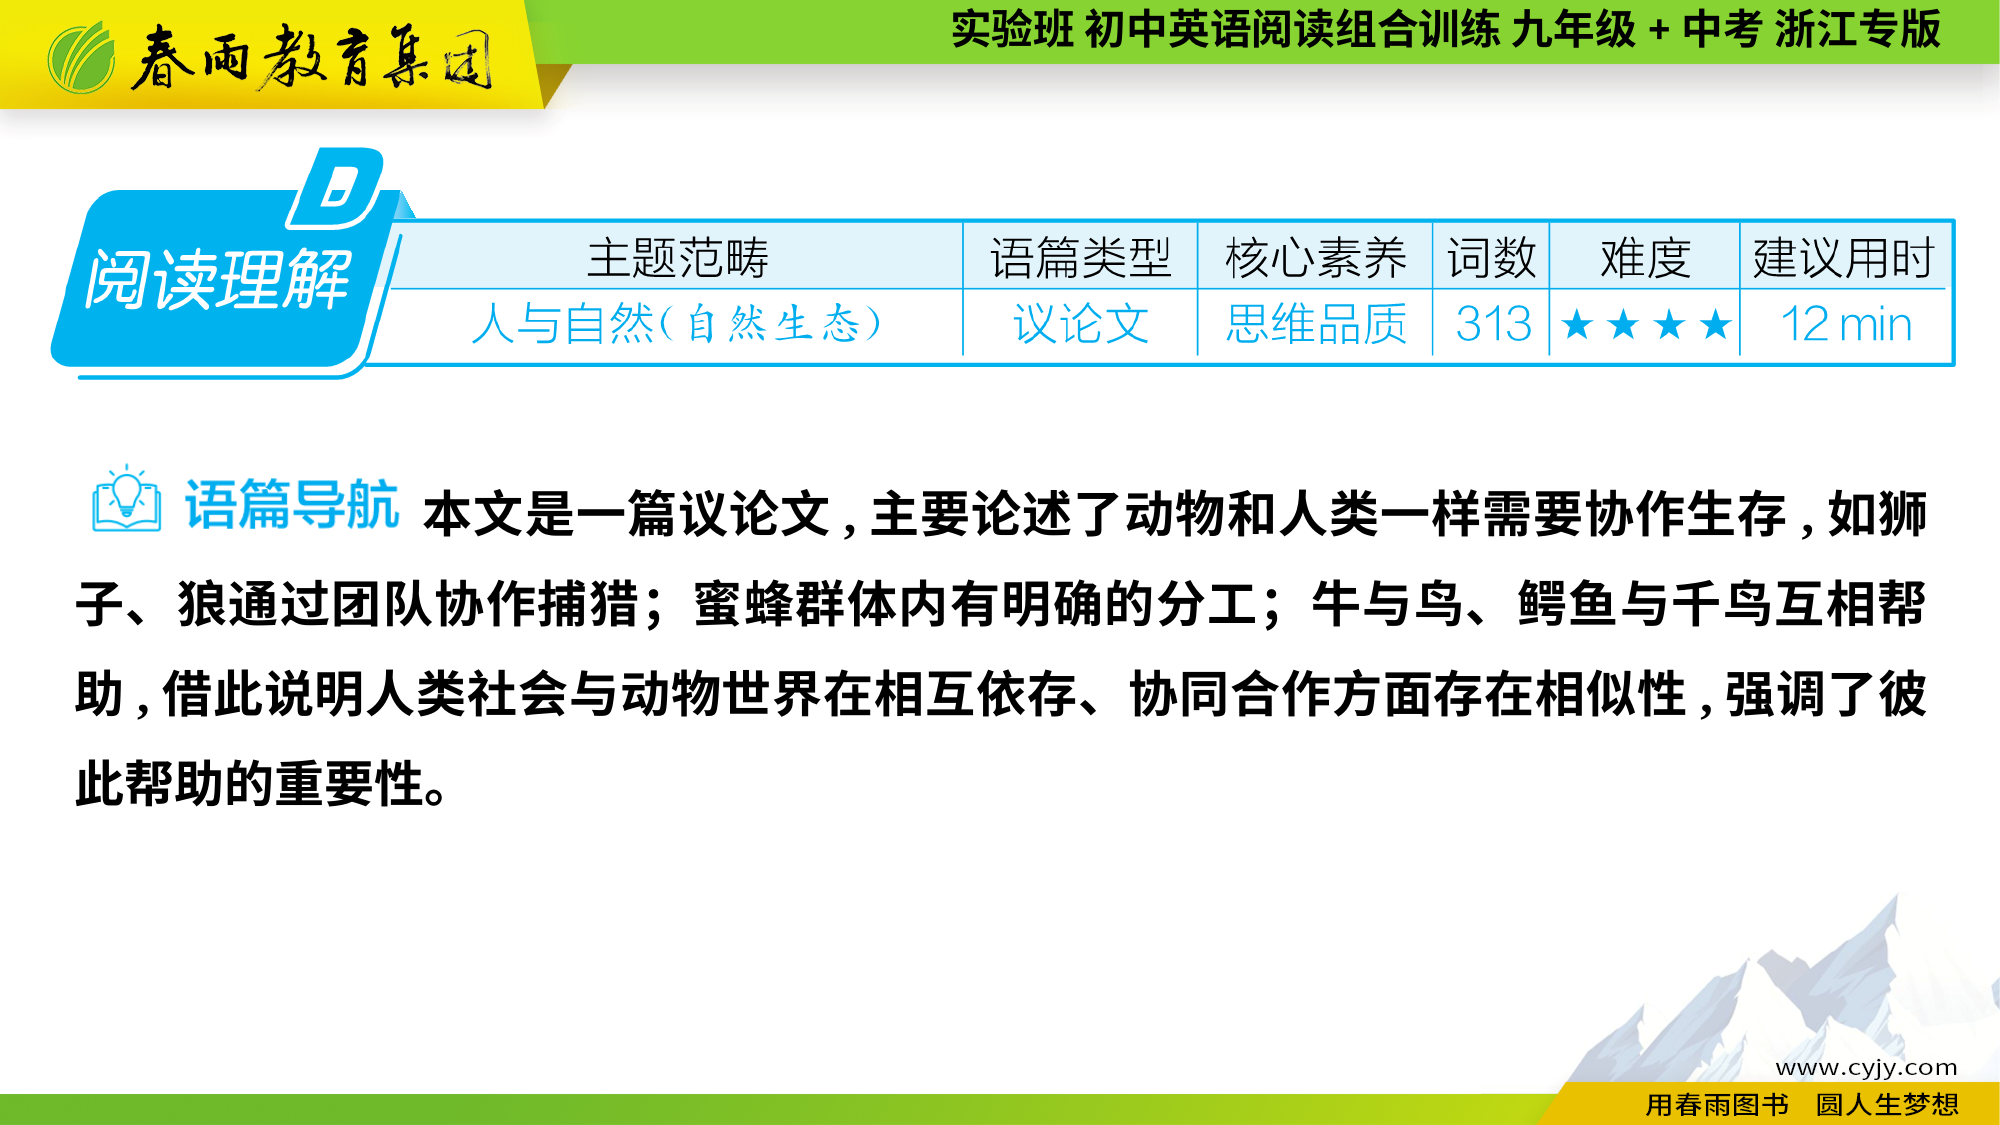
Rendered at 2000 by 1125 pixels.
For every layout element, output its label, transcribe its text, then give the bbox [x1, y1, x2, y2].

picture [0, 0, 2000, 1125]
list 本文是一篇议论文,主要论述了动物和人类一样需要协作生存,如狮子、狼通过团队协作捕猎；蜜蜂群体内有明确的分工；牛与鸟、鳄鱼与千鸟互相帮助,借此说明人类社会与动物世界在相互依存、协同合作方面存在相似性,强调了彼此帮助的重要性。 [59, 444, 1944, 824]
